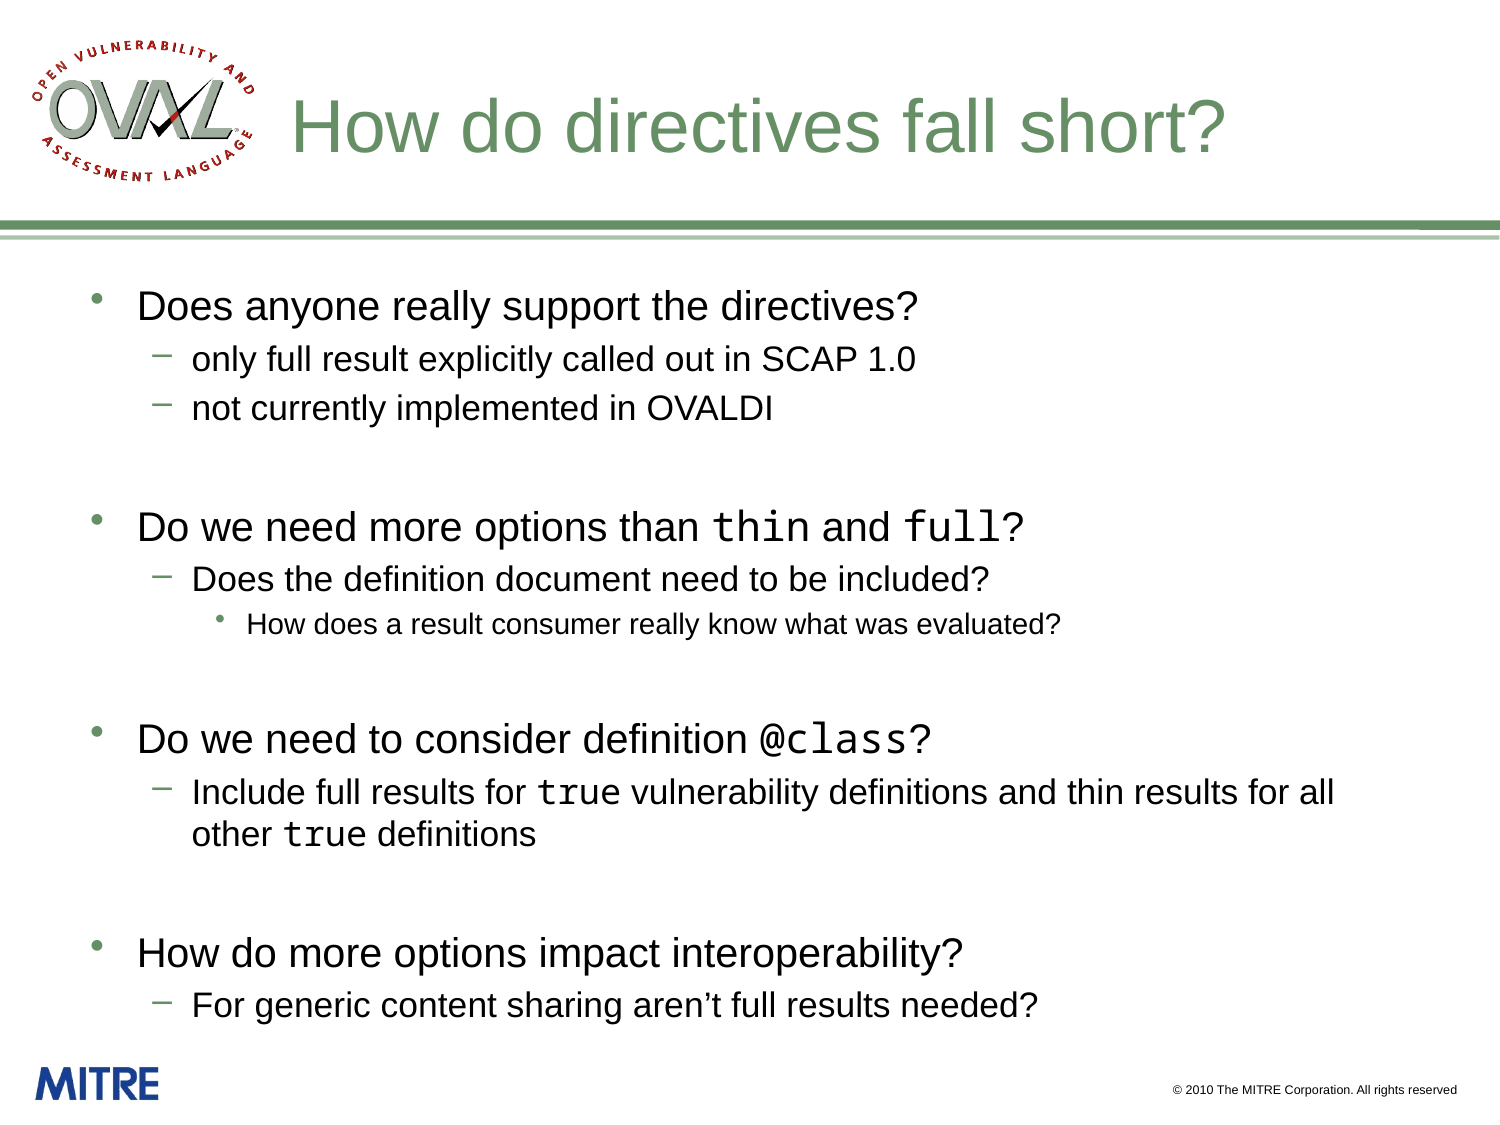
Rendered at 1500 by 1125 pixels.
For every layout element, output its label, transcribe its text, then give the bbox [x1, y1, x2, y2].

picture [30, 1064, 163, 1106]
picture [0, 0, 313, 238]
list Does anyone really support the directives? only full result explicitly called out in SCAP 1.0 not currently implemented in OVALDI Do we need more options than thin and full? Does the definition document need to be included? How does a result consumer really know what was evaluated? Do we need to consider definition @class? Include full results for true vulnerability definitions and thin results for all other true definitions How do more options impact interoperability? For generic content sharing aren’t full results needed? [74, 271, 1426, 1038]
title How do directives fall short? [274, 44, 1438, 201]
